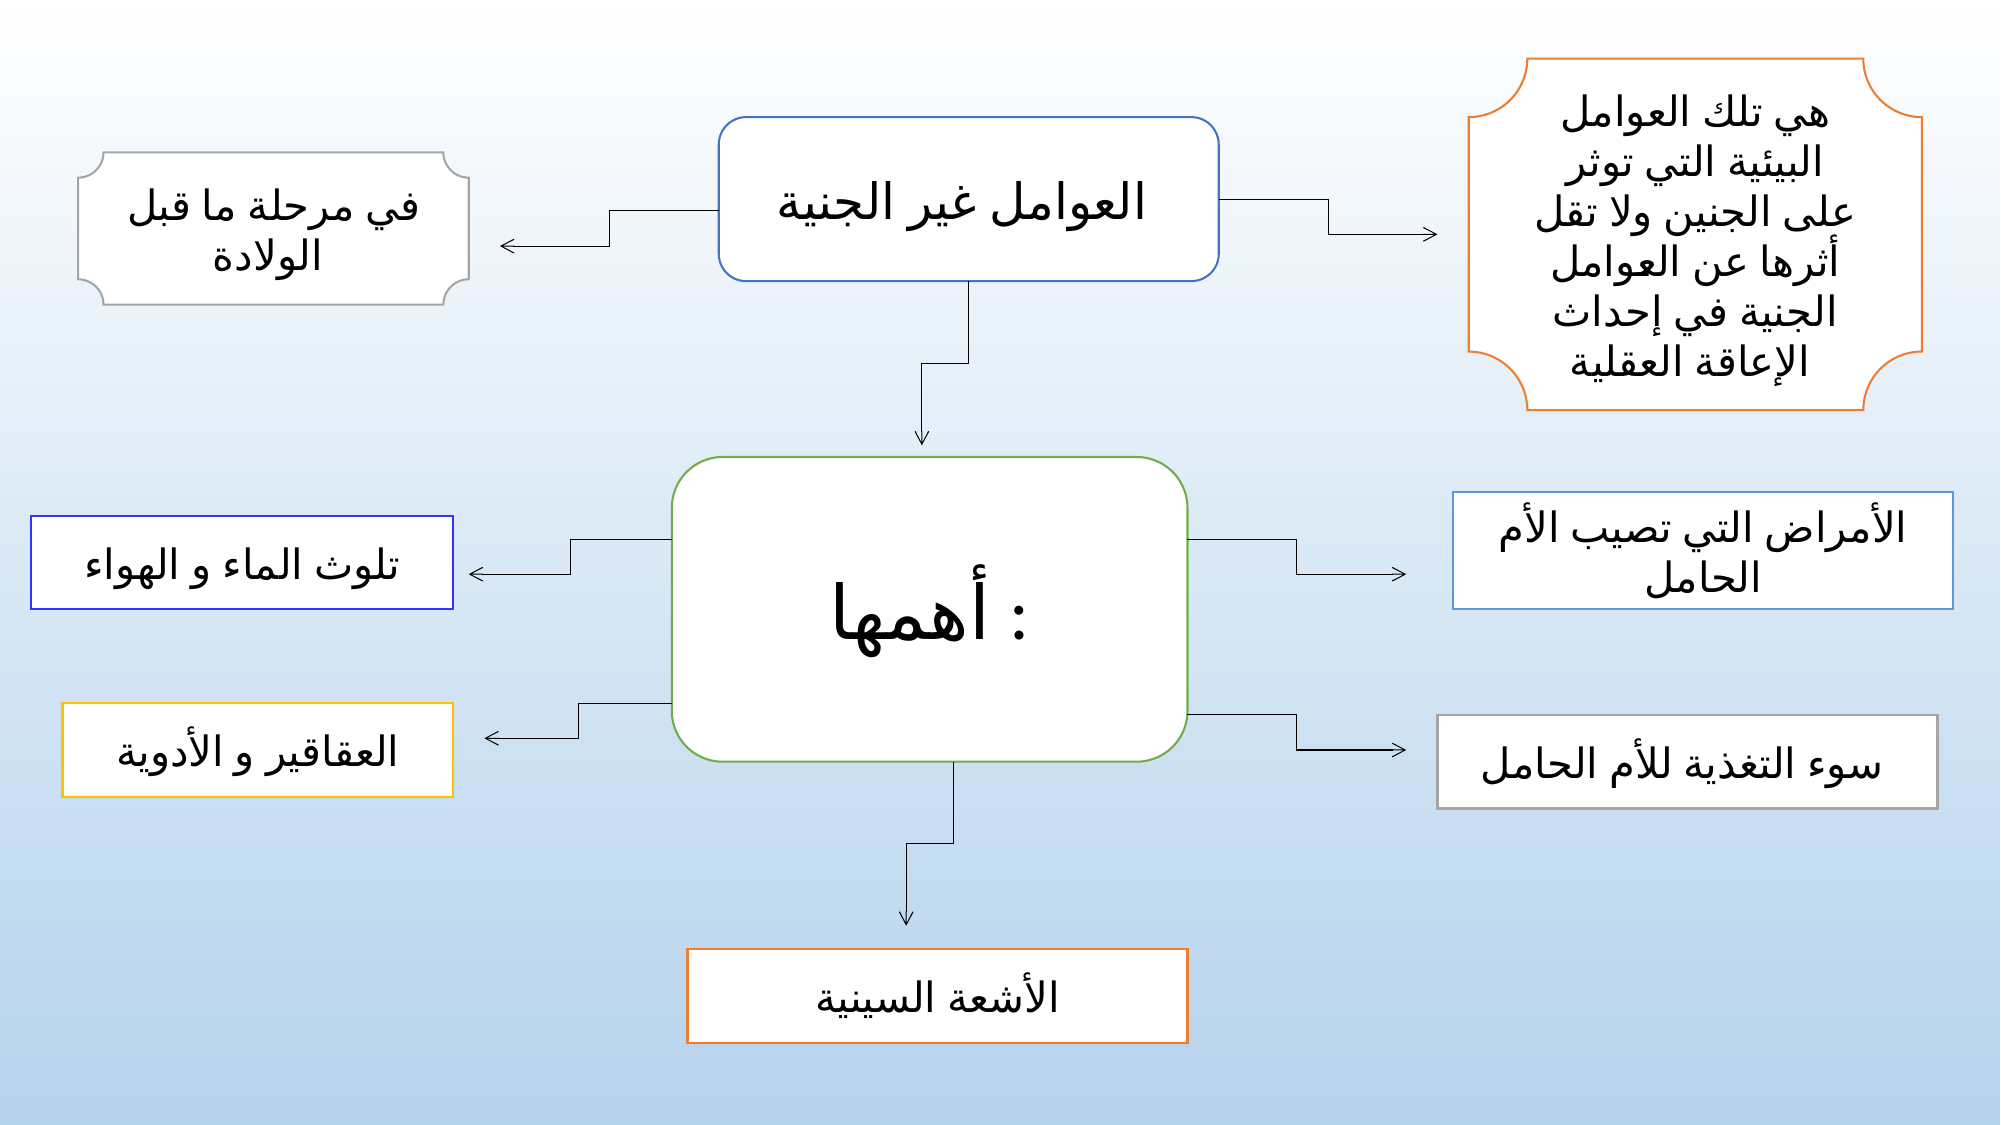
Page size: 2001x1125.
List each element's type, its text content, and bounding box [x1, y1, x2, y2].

text_box في مرحلة ما قبل الولادة [77, 151, 470, 306]
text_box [847, 820, 1012, 868]
text_box سوء التغذية للأم الحامل [1436, 714, 1939, 810]
text_box أهمها : [670, 455, 1189, 763]
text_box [1187, 539, 1407, 575]
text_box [863, 339, 1028, 387]
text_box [1218, 199, 1438, 235]
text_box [468, 539, 672, 575]
text_box هي تلك العوامل البيئية التي توثر على الجنين ولا تقل أثرها عن العوامل الجنية في إحداث الإعاقة العقلية [1467, 57, 1923, 412]
text_box العوامل غير الجنية [717, 116, 1220, 283]
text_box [1187, 714, 1407, 750]
text_box تلوث الماء و الهواء [30, 515, 454, 610]
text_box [499, 210, 719, 247]
subtitle [0, 0, 2000, 1125]
text_box الأمراض التي تصيب الأم الحامل [1452, 491, 1954, 610]
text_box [484, 703, 672, 739]
text_box العقاقير و الأدوية [61, 702, 454, 798]
text_box الأشعة السينية [686, 948, 1189, 1044]
